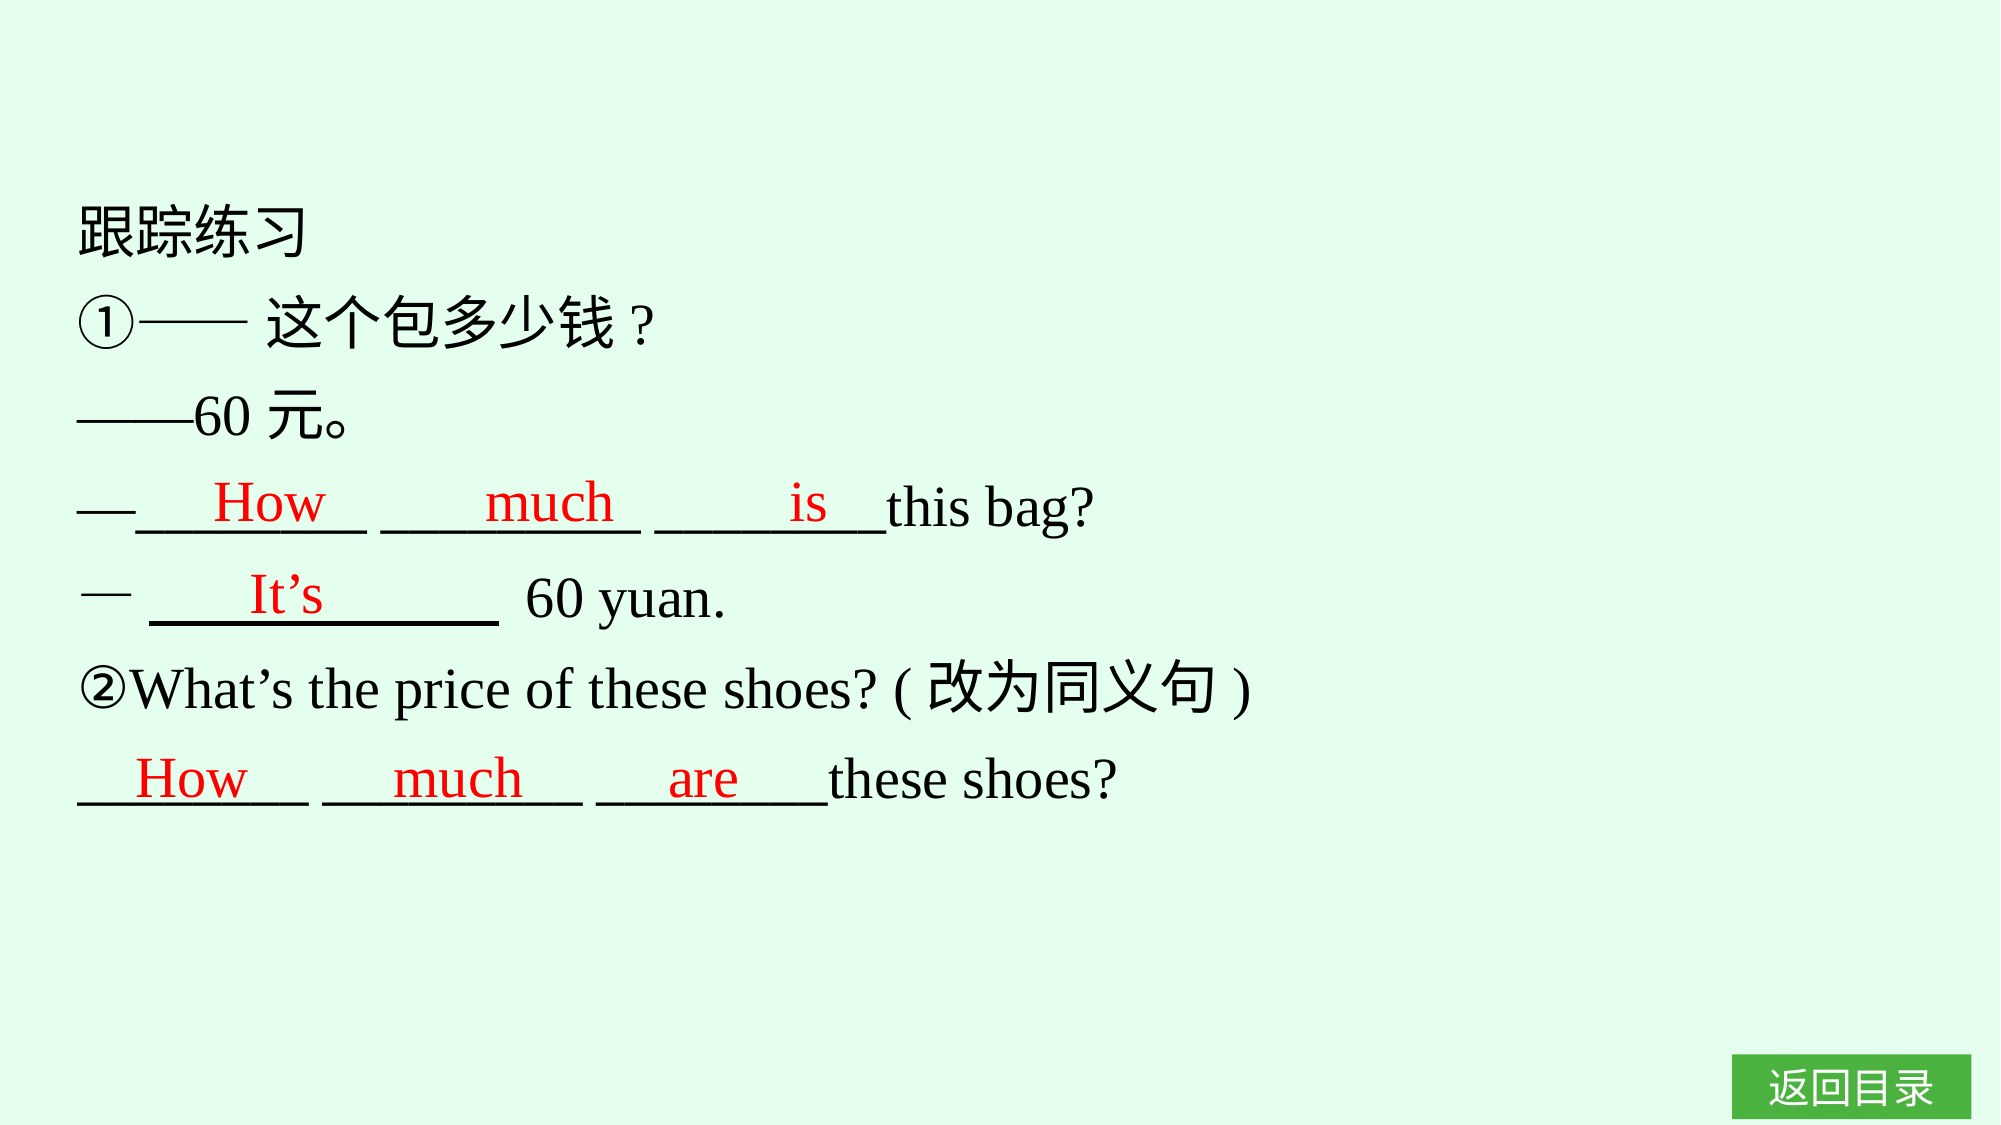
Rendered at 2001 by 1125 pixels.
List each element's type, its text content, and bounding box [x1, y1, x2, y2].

text_box 跟踪练习 ①——这个包多少钱? ——60元。 —________ _________ ________this bag? — 60 yuan. ②What’s the price of these shoes? (改为同义句) ________ _________ ________these shoes? [62, 166, 1938, 818]
text_box It’s [235, 533, 340, 633]
text_box How much is [198, 442, 844, 541]
text_box How much are [120, 717, 769, 817]
